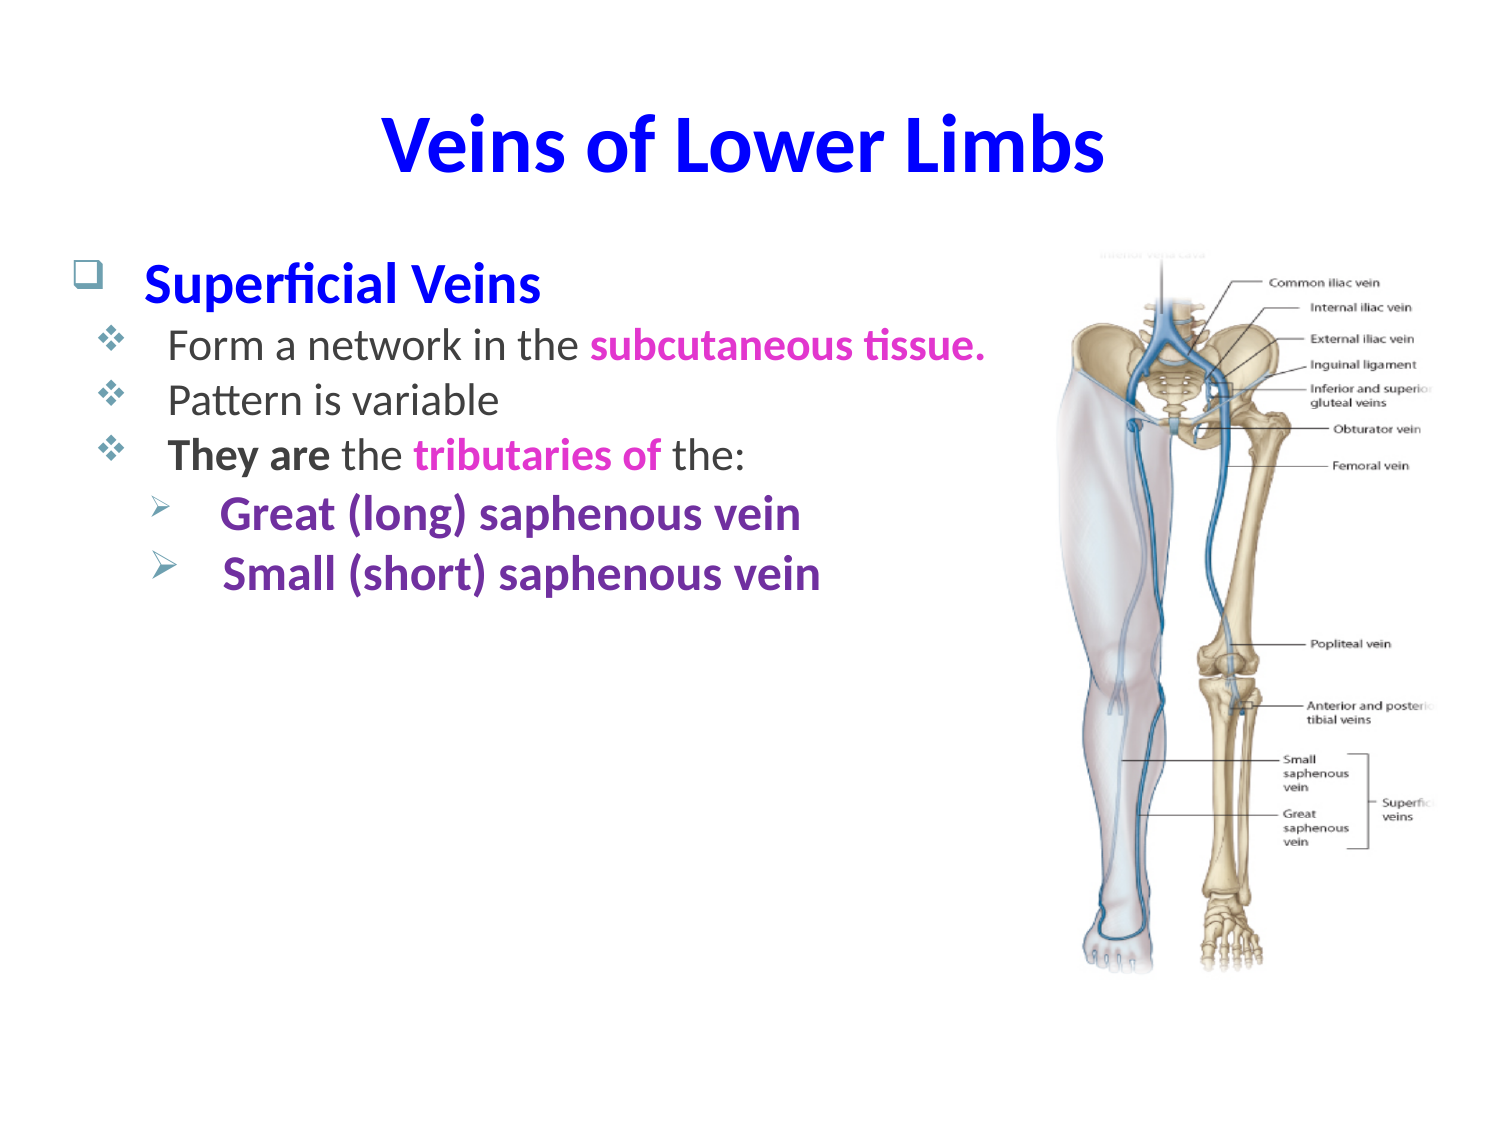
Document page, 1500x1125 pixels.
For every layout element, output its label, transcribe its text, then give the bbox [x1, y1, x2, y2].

list Superficial Veins Form a network in the subcutaneous tissue. Pattern is variable They are the tributaries of the: Great (long) saphenous vein Small (short) saphenous vein [0, 237, 1009, 891]
picture [1049, 249, 1438, 980]
title Veins of Lower Limbs [74, 37, 1413, 241]
